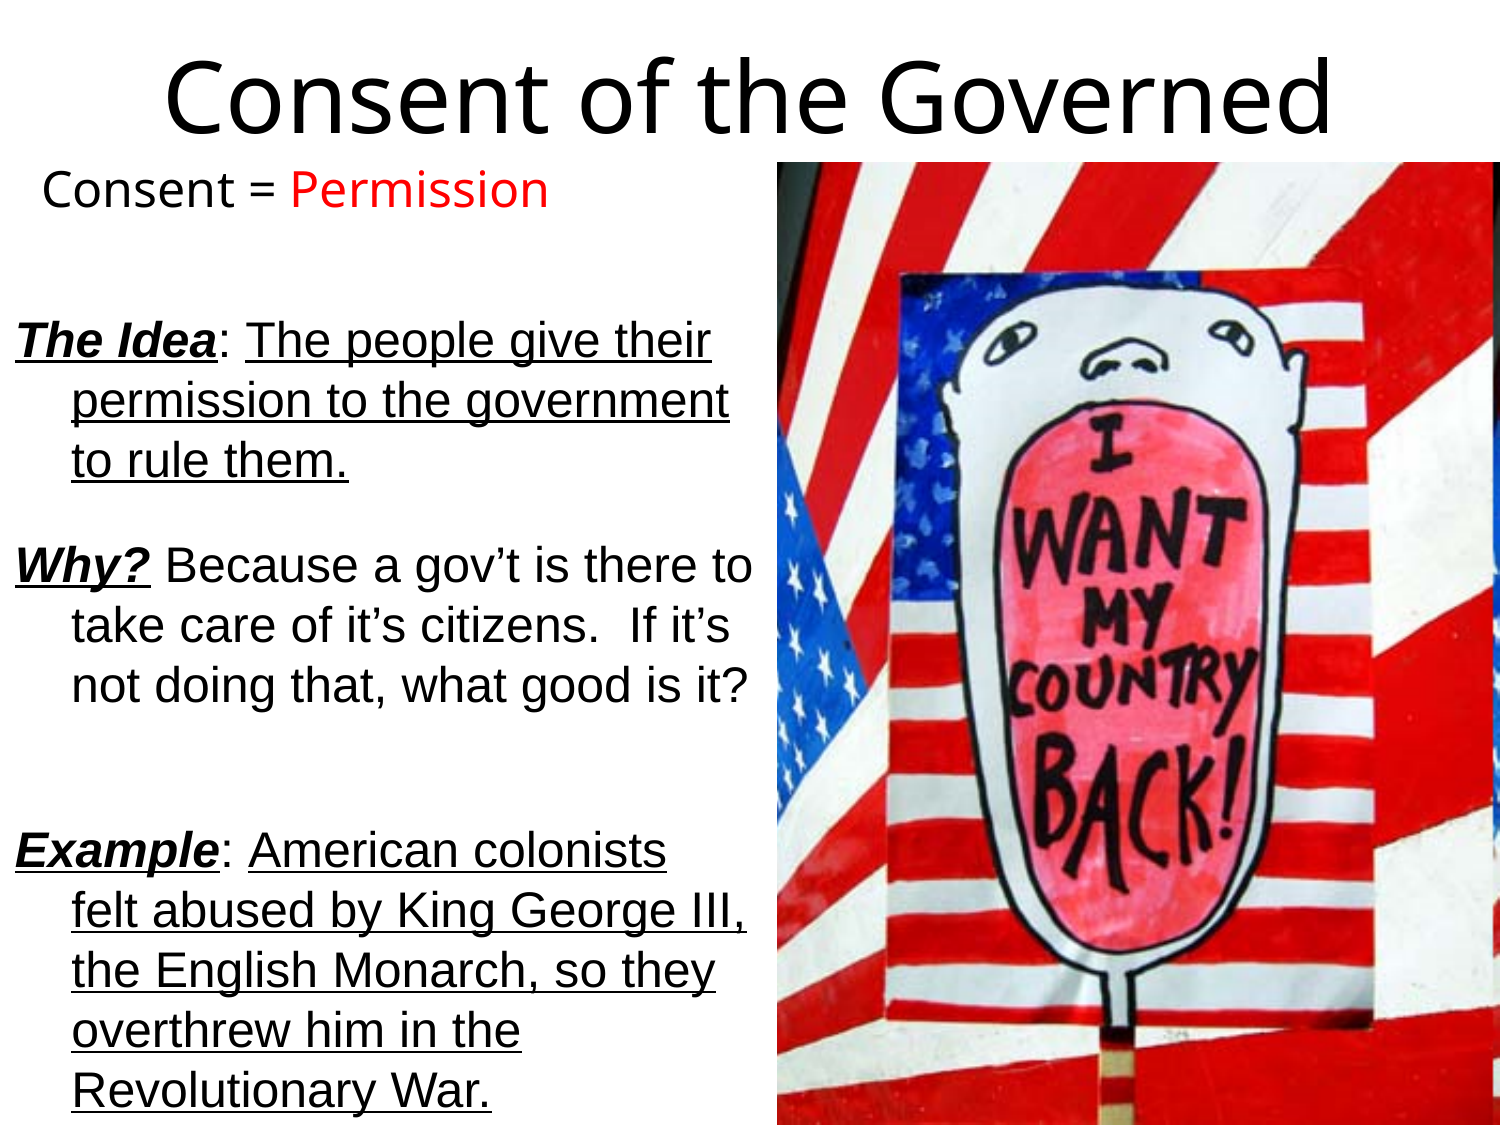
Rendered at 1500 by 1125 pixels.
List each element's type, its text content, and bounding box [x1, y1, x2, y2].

text_box The Idea: The people give their permission to the government to rule them. Why? Because a gov’t is there to take care of it’s citizens. If it’s not doing that, what good is it? [0, 299, 771, 825]
picture [776, 162, 1500, 1125]
list Consent = Permission [0, 149, 613, 251]
title Consent of the Governed [0, 0, 1500, 188]
text_box Example: American colonists felt abused by King George III, the English Monarch, so they overthrew him in the Revolutionary War. [0, 810, 763, 1125]
